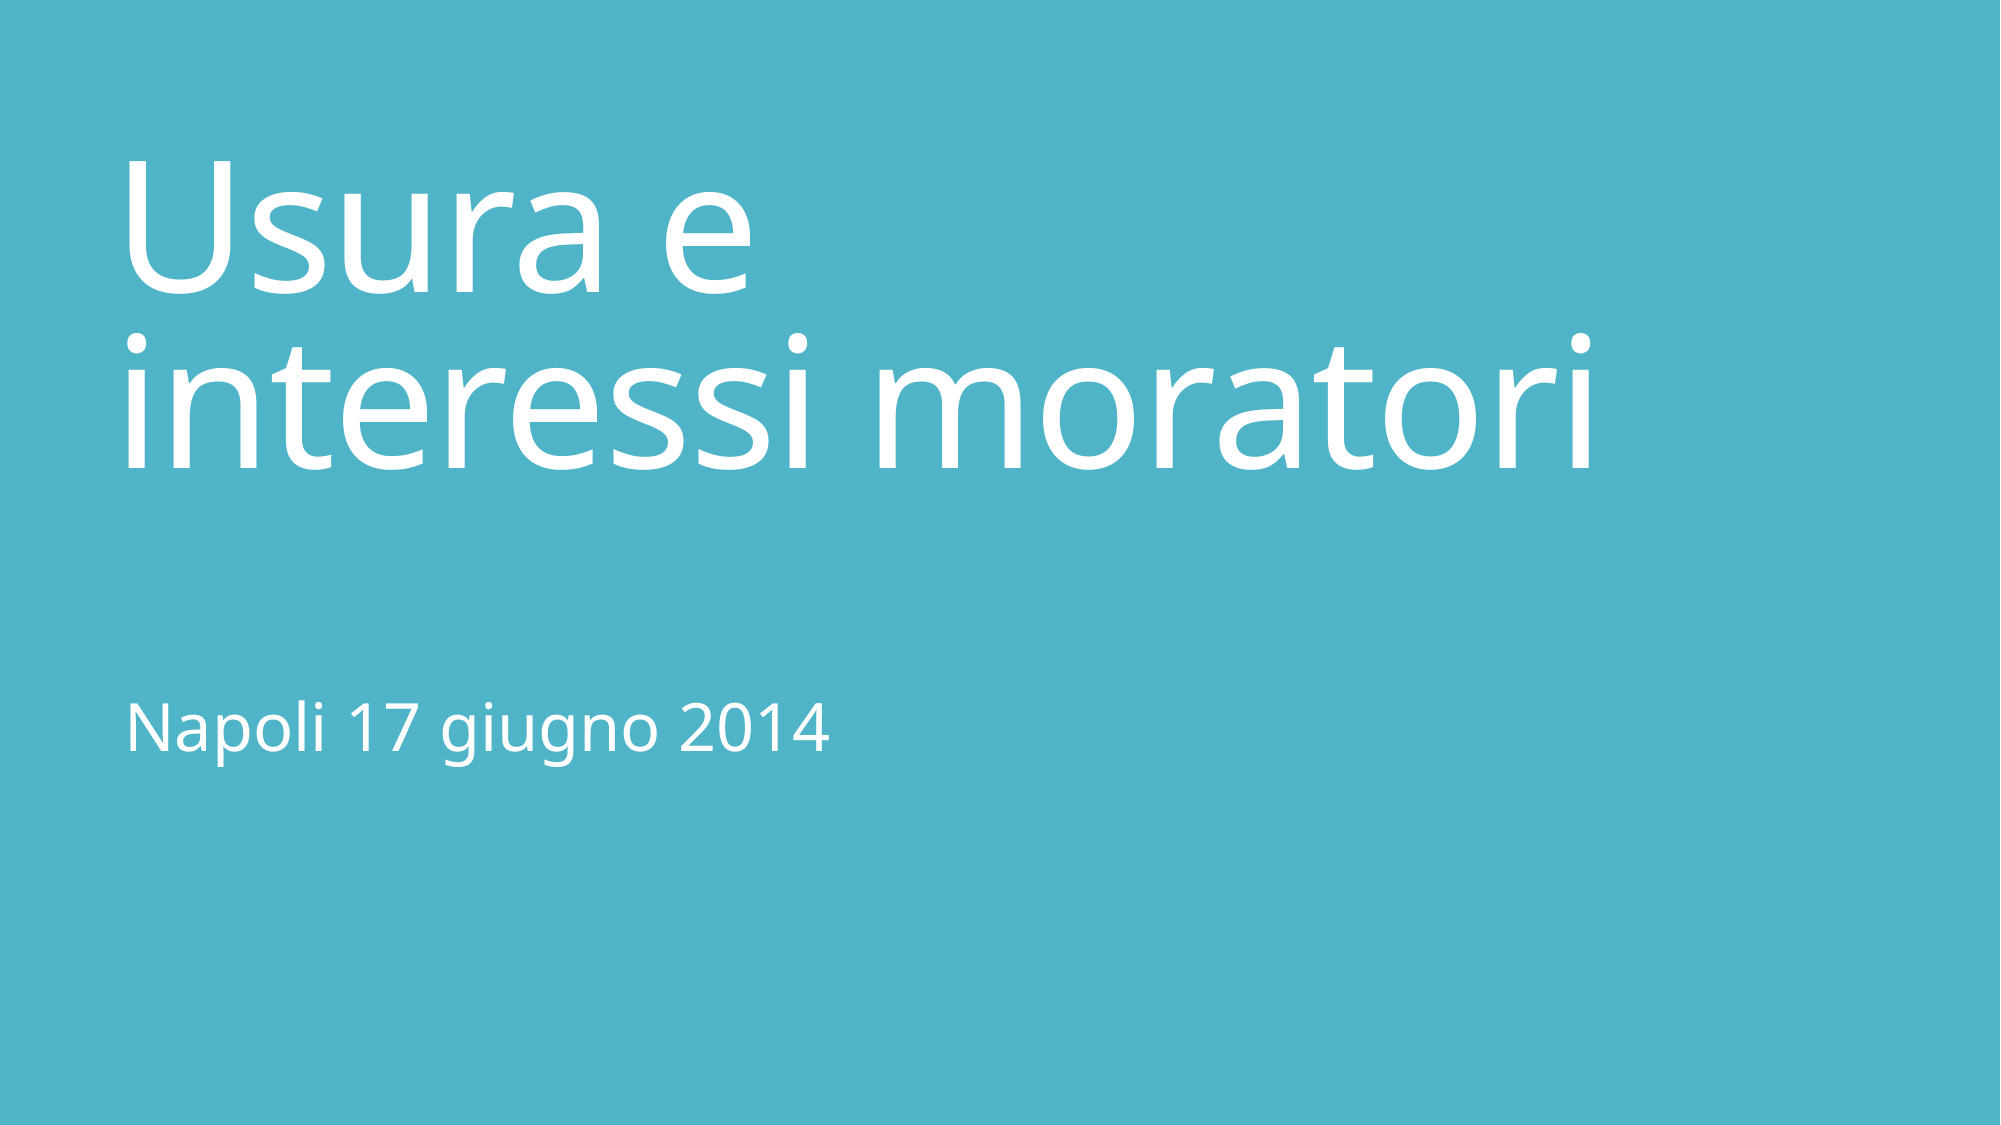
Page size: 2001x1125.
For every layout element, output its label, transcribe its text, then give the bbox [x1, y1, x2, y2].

subtitle Napoli 17 giugno 2014 [109, 689, 1624, 961]
title Usura e interessi moratori [98, 126, 1868, 512]
